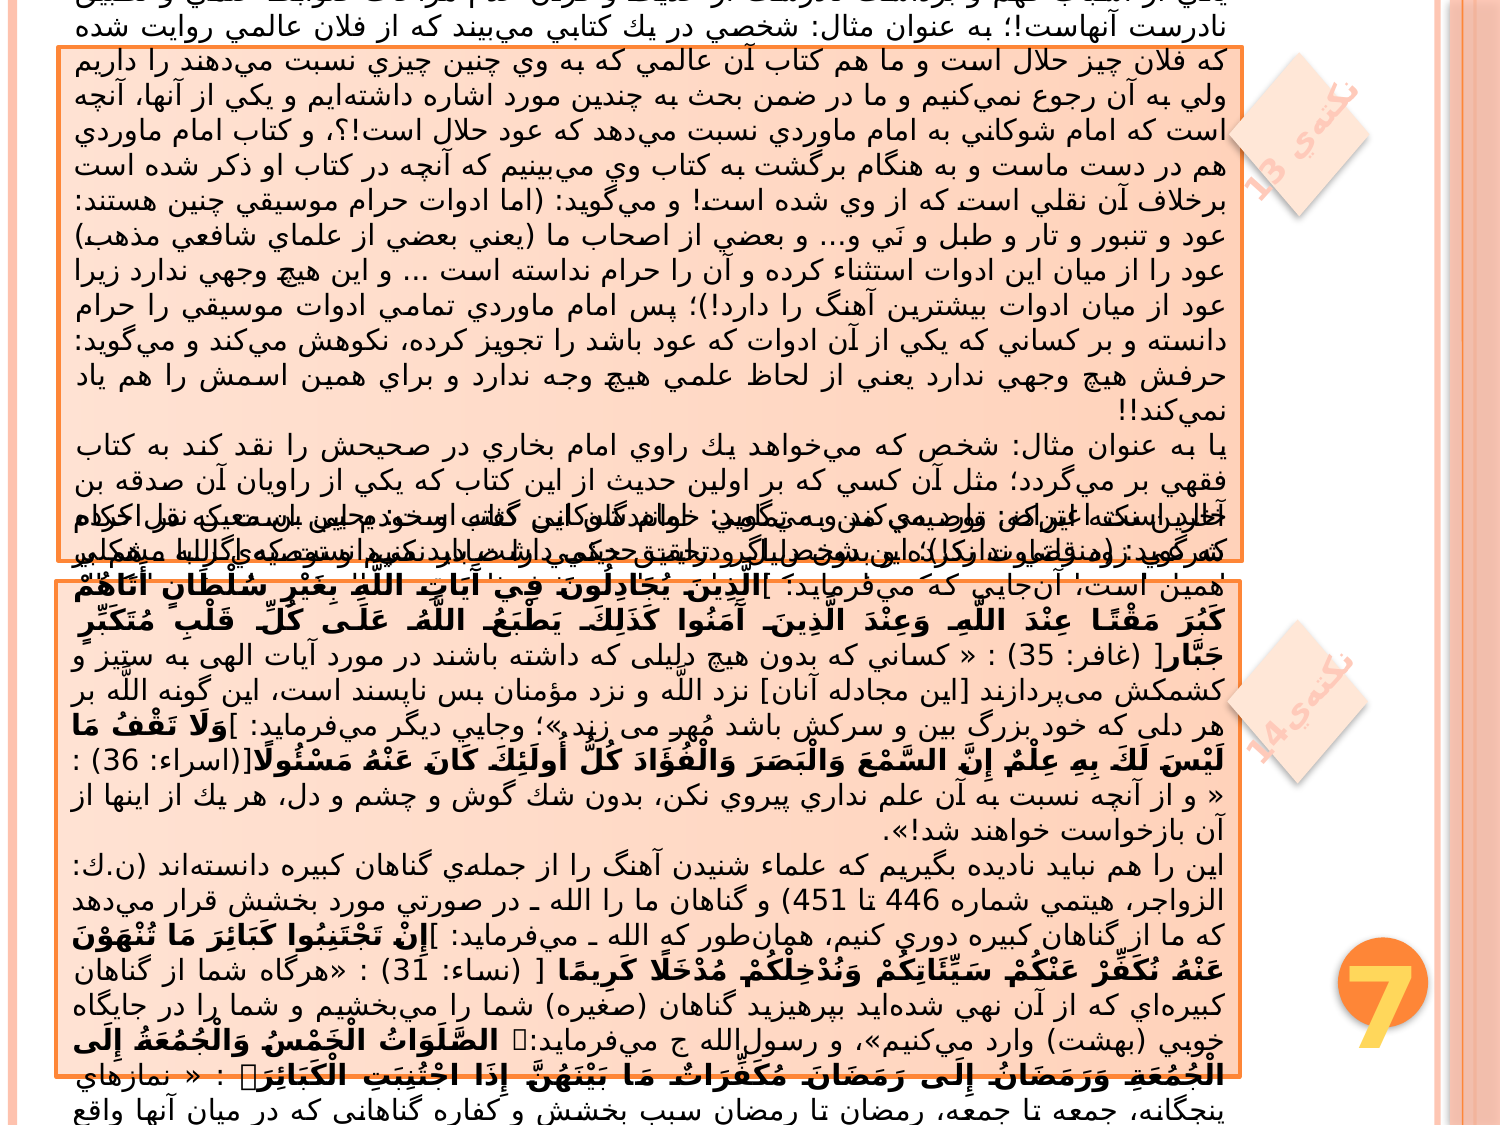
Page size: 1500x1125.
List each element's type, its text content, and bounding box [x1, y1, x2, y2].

text_box آخرين نكته اين‌كه: توصيه‌ي من به تمامي خوانندگان اين كتاب و خودم اين است كه در احكام شرعي زود قضاوت نكرده و بدون دليل و تحقيق حكمي را صادر نكنيم و توصيه‌ي الله ـ هم بر همين است، آن‌جايي كه مي‌فرمايد: ]الَّذِينَ يُجَادِلُونَ فِي آَيَاتِ اللَّهِ بِغَيْرِ سُلْطَانٍ أَتَاهُمْ كَبُرَ مَقْتًا عِنْدَ اللَّهِ وَعِنْدَ الَّذِينَ آَمَنُوا كَذَلِكَ يَطْبَعُ اللَّهُ عَلَى كُلِّ قَلْبِ مُتَكَبِّرٍ جَبَّار[ (غافر: 35) : « كساني كه بدون هيچ دلیلی که داشته باشند در مورد آیات الهی‌ به ‌ستیز و کشمکش می‌پردازند ‌[این ‌مجادله‌ آنان] ‌نزد اللَّه ‌و نزد ‌مؤمنان ‌بس ناپسند است، این گونه اللَّه بر هر دلی که خود بزرگ بین و سرکش باشد مُهر می زند »؛ وجايي ديگر مي‌فرمايد: ]وَلَا تَقْفُ مَا لَيْسَ لَكَ بِهِ عِلْمٌ إِنَّ السَّمْعَ وَالْبَصَرَ وَالْفُؤَادَ كُلُّ أُولَئِكَ كَانَ عَنْهُ مَسْئُولًا[(اسراء: 36) : « و از آنچه نسبت به آن علم نداري پيروي نكن، بدون شك گوش و چشم و دل، هر يك از اينها از آن بازخواست خواهند شد!». اين را هم نبايد ناديده بگيريم كه علماء شنيدن آهنگ را از جمله‌ي گناهان كبيره دانسته‌اند (ن.ك: الزواجر، هيتمي شماره 446 تا 451) و گناهان ما را الله ـ در صورتي مورد بخشش قرار مي‌دهد كه ما از گناهان كبيره دوري كنيم، همان‌طور كه الله ـ مي‌فرمايد: ]إِنْ تَجْتَنِبُوا كَبَائِرَ مَا تُنْهَوْنَ عَنْهُ نُكَفِّرْ عَنْكُمْ سَيِّئَاتِكُمْ وَنُدْخِلْكُمْ مُدْخَلًا كَرِيمًا [ (نساء: 31) : «هرگاه شما از گناهان كبيره‌اي كه از آن نهي شده‌ايد بپرهيزيد گناهان (صغيره‌) شما را مي‌بخشيم و شما را در جايگاه خوبي (بهشت) وارد مي‌كنيم»، و رسول‌الله ج مي‌فرمايد: الصَّلَوَاتُ الْخَمْسُ وَالْجُمُعَةُ إِلَى الْجُمُعَةِ وَرَمَضَانُ إِلَى رَمَضَانَ مُكَفِّرَاتٌ مَا بَيْنَهُنَّ إِذَا اجْتُنِبَتِ الْكَبَائِرَ : « نمازهاي پنجگانه، جمعه تا جمعه، رمضان تا رمضان سبب بخشش و كفاره گناهاني كه در ميان آنها واقع مي‌شوند، مي‌گردند به شرطي كه از گناهان كبيره اجتناب و دوري شود ». [54, 579, 1242, 1079]
text_box [1283, 117, 1372, 219]
text_box يكي از اسباب فهم و برداشت نادرست از حديث و قرآن عدم مراعات ضوابط علمي و تطبيق نادرست آنهاست!؛ به عنوان مثال: شخصي در يك كتابي مي‌بيند كه از فلان عالمي روايت شده كه فلان چيز حلال است و ما هم كتاب آن عالمي كه به وي چنين چيزي نسبت مي‌دهند را داريم ولي به آن رجوع نمي‌كنيم و ما در ضمن بحث به چندين مورد اشاره داشته‌ايم و يكي از آنها، آنچه است كه امام شوكاني به امام ماوردي نسبت مي‌دهد كه عود حلال است!؟، و كتاب امام ماوردي هم در دست ماست و به هنگام برگشت به كتاب وي مي‌بينيم كه آنچه در كتاب او ذكر شده است برخلاف آن نقلي است كه از وي شده است! و مي‌گويد: (اما ادوات حرام موسيقي چنين هستند: عود و تنبور و تار و طبل و نَي و... و بعضي از اصحاب ما (يعني بعضي از علماي شافعي مذهب) عود را از ميان اين ادوات استثناء كرده و آن را حرام نداسته است ... و اين هيچ وجهي ندارد زيرا عود از ميان ادوات بيشترين آهنگ را دارد!)؛ پس امام ماوردي تمامي ادوات موسيقي را حرام دانسته و بر كساني كه يكي از آن ادوات كه عود باشد را تجويز كرده، نكوهش مي‌كند و مي‌گويد: حرفش هيچ وجهي ندارد يعني از لحاظ علمي هيچ وجه ندارد و براي همين اسمش را هم ياد نمي‌كند!! يا به عنوان مثال: شخص كه مي‌خواهد يك راوي امام بخاري در صحيحش را نقد كند به كتاب فقهي بر مي‌گردد؛ مثل آن كسي كه بر اولين حديث از اين كتاب كه يكي از راويان آن صدقه بن خالد است اعتراض وارد مي‌كند و مي‌گويد: امام شوكاني گفته‌ است: يحيي بن معين نقل كرده كه گويد: (منزلتي ندارد!)؛ اين شخص اگر درايت حديثي داشت بايد مي‌دانست كه اگر با مشكلي از راويان بخاري برخورد كرد بايد به كتاب‌هاي رجال حديثي مثل: تقريب التهذيب يا تهذيب الكمال برگردد نه يك كتابي كه در قرن سيزدهم در شرح فقهي احاديث نوشته شده است!! [56, 45, 1244, 563]
text_box [1281, 684, 1370, 786]
text_box [1225, 617, 1319, 725]
text_box 7 [1328, 928, 1435, 1079]
text_box نكته‌ي 13 [1218, 51, 1383, 225]
text_box نكته‌ي14 [1221, 622, 1378, 788]
text_box [1227, 50, 1321, 158]
